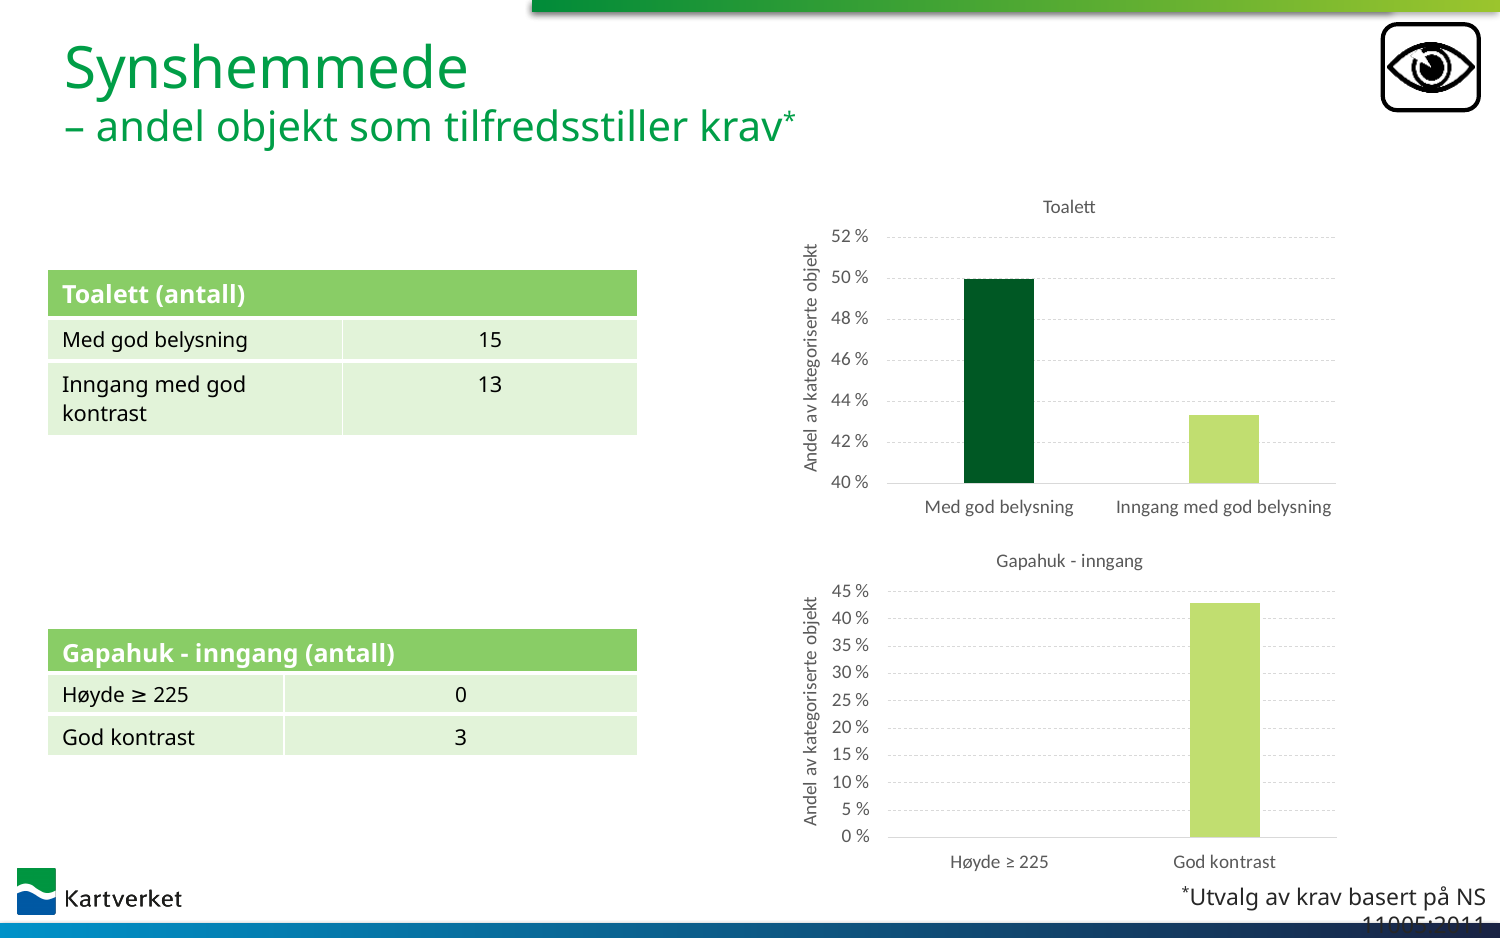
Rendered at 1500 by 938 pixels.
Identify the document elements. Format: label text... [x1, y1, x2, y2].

table_cell 3 [285, 716, 637, 755]
table_cell 13 [343, 363, 637, 435]
picture [791, 187, 1347, 526]
text_box Synshemmede – andel objekt som tilfredsstiller krav* [49, 24, 1431, 158]
table_header Gapahuk - inngang (antall) [48, 629, 637, 671]
table_cell 0 [285, 675, 637, 712]
table_cell Høyde ≥ 225 [48, 675, 283, 712]
table_header Toalett (antall) [48, 270, 637, 316]
table_cell Med god belysning [48, 320, 342, 359]
table_cell 15 [343, 320, 637, 359]
table_cell God kontrast [48, 716, 283, 755]
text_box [1382, 24, 1480, 111]
picture [791, 541, 1348, 880]
table_cell Inngang med god kontrast [48, 363, 342, 435]
text_box *Utvalg av krav basert på NS 11005:2011 [1068, 873, 1500, 938]
